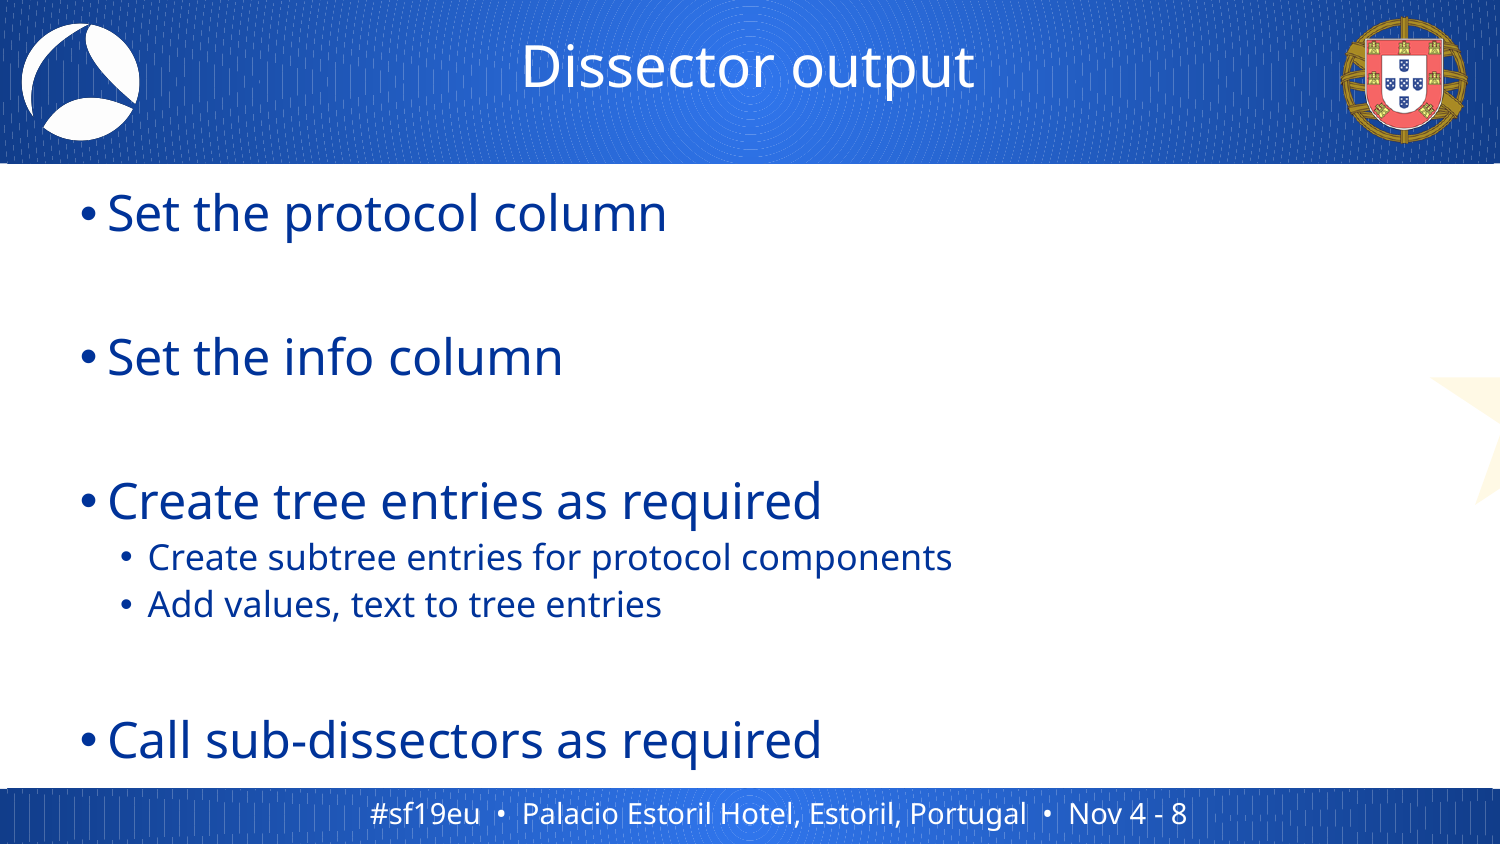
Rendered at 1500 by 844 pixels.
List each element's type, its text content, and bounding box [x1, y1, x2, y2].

picture [21, 23, 140, 141]
picture [1327, 16, 1481, 144]
list Set the protocol column Set the info column Create tree entries as required Create subtree entries for protocol components Add values, text to tree entries Call sub-dissectors as required [64, 173, 1436, 788]
list Dissector output [147, 0, 1341, 139]
